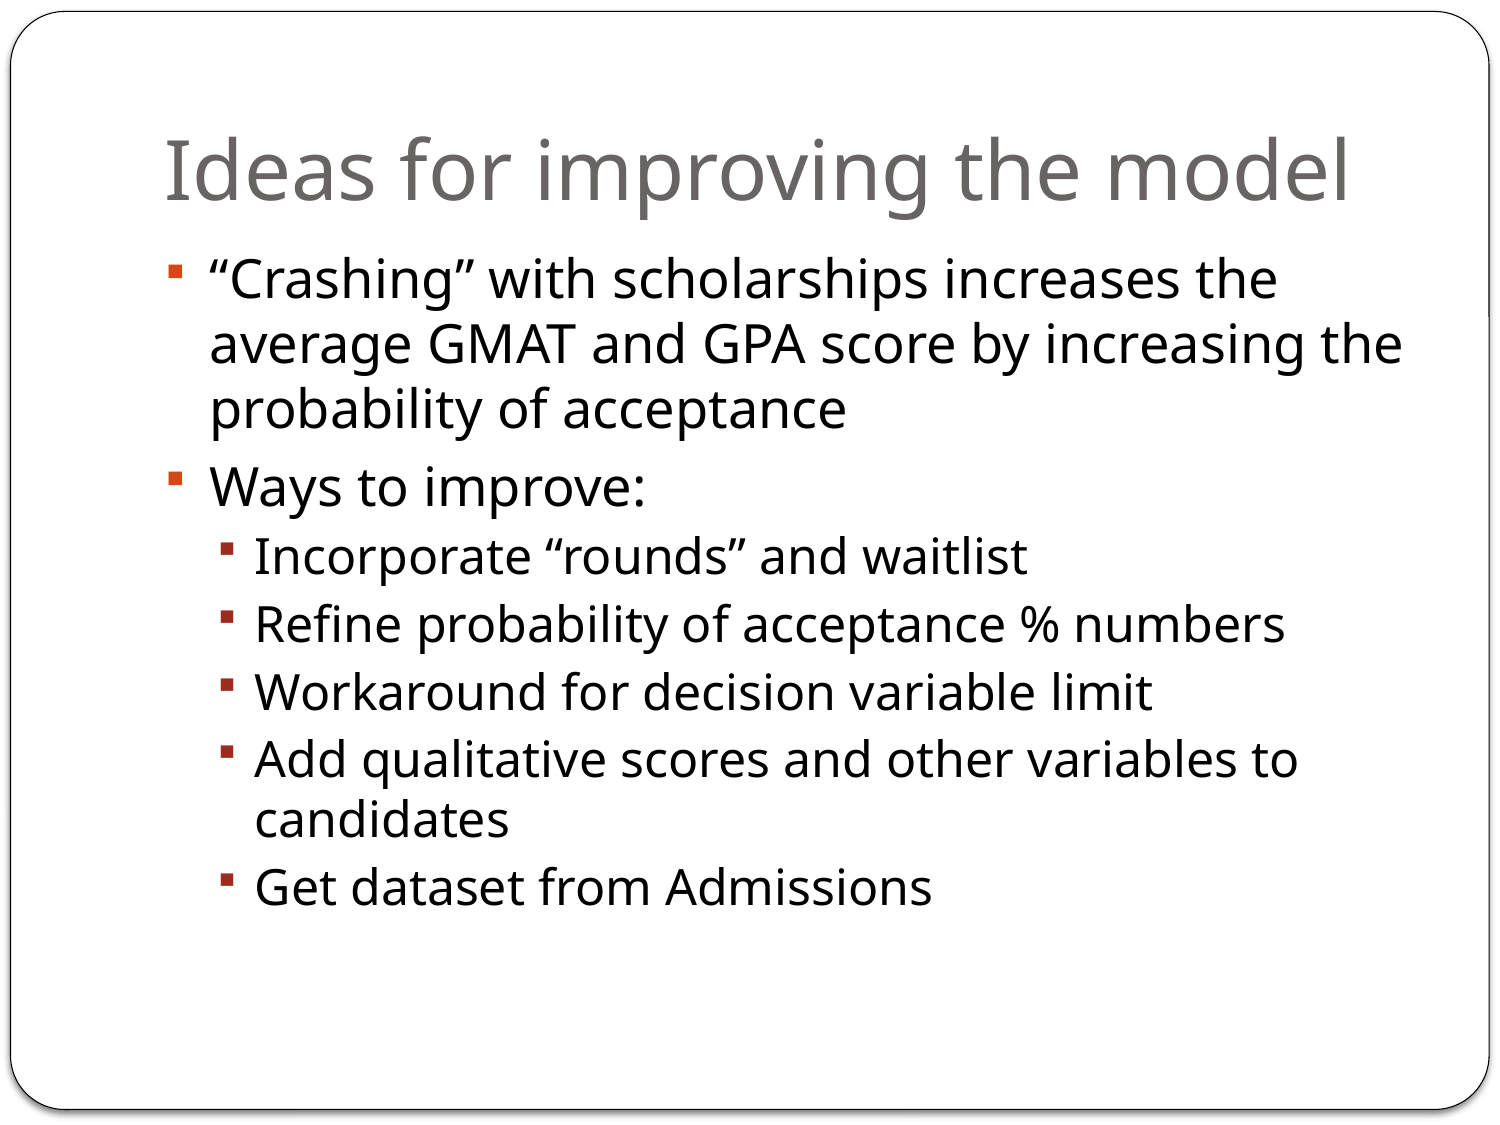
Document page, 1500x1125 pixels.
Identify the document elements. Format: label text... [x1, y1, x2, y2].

title Ideas for improving the model [150, 45, 1425, 233]
list “Crashing” with scholarships increases the average GMAT and GPA score by increasing the probability of acceptance Ways to improve: Incorporate “rounds” and waitlist Refine probability of acceptance % numbers Workaround for decision variable limit Add qualitative scores and other variables to candidates Get dataset from Admissions [150, 237, 1425, 988]
